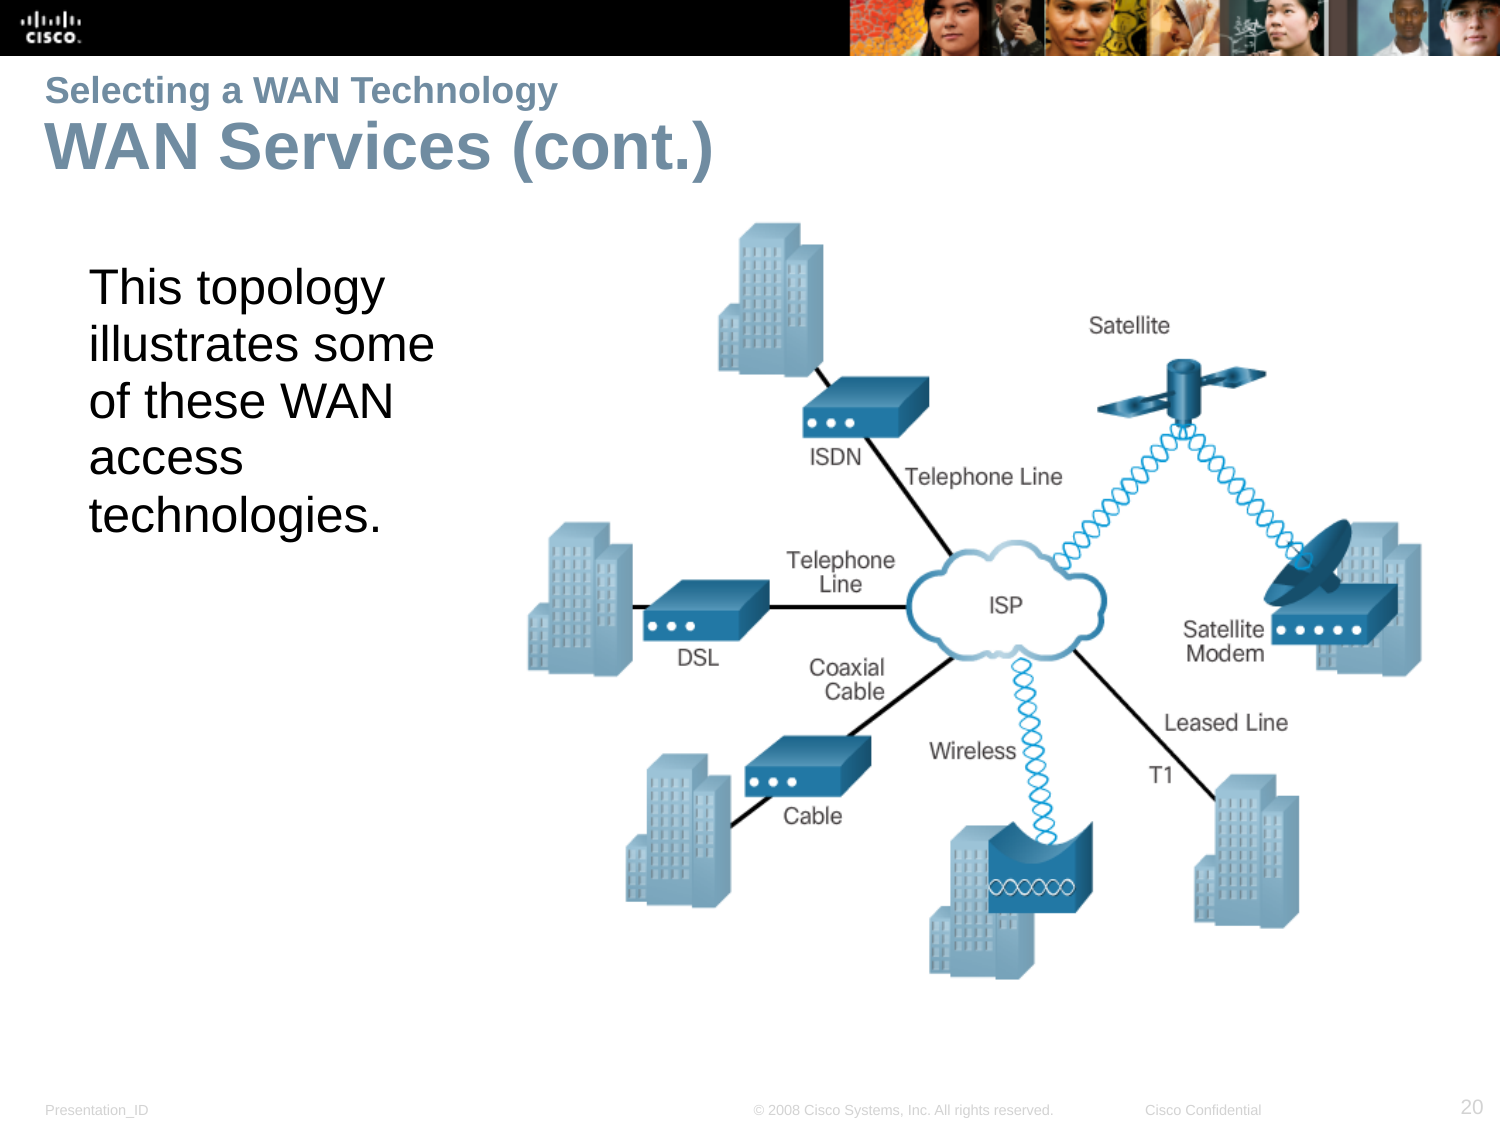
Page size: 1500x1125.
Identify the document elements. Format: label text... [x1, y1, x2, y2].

title Selecting a WAN Technology WAN Services (cont.) [31, 64, 1471, 202]
picture [0, 0, 1500, 56]
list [495, 215, 1456, 984]
list This topology illustrates some of these WAN access technologies. [75, 251, 485, 950]
